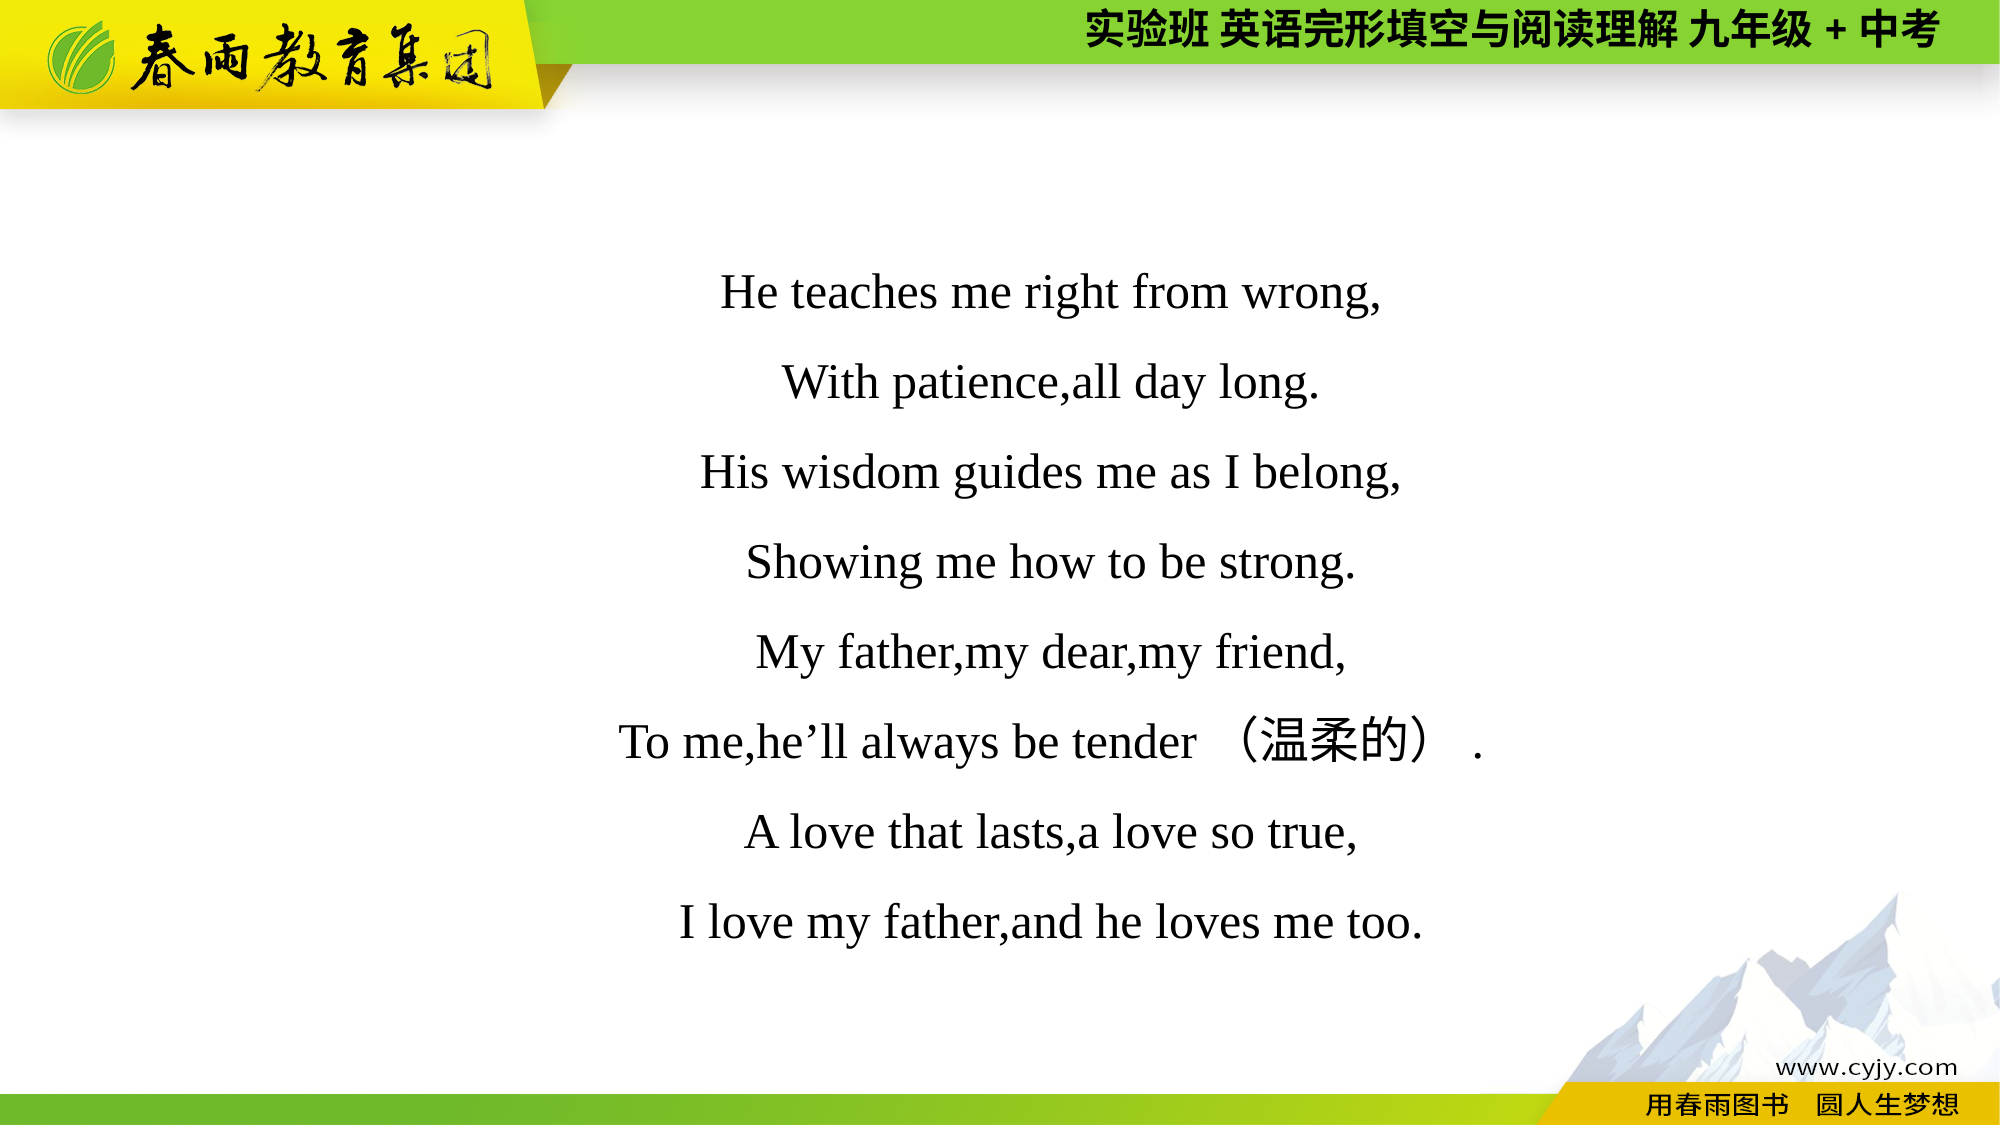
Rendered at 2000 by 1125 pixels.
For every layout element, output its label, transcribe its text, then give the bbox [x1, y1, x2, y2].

picture [0, 0, 2000, 1125]
list He teaches me right from wrong, With patience,all day long. His wisdom guides me as I belong, Showing me how to be strong. My father,my dear,my friend, To me,he’ll always be tender（温柔的）. A love that lasts,a love so true, I love my father,and he loves me too. [59, 221, 1944, 953]
